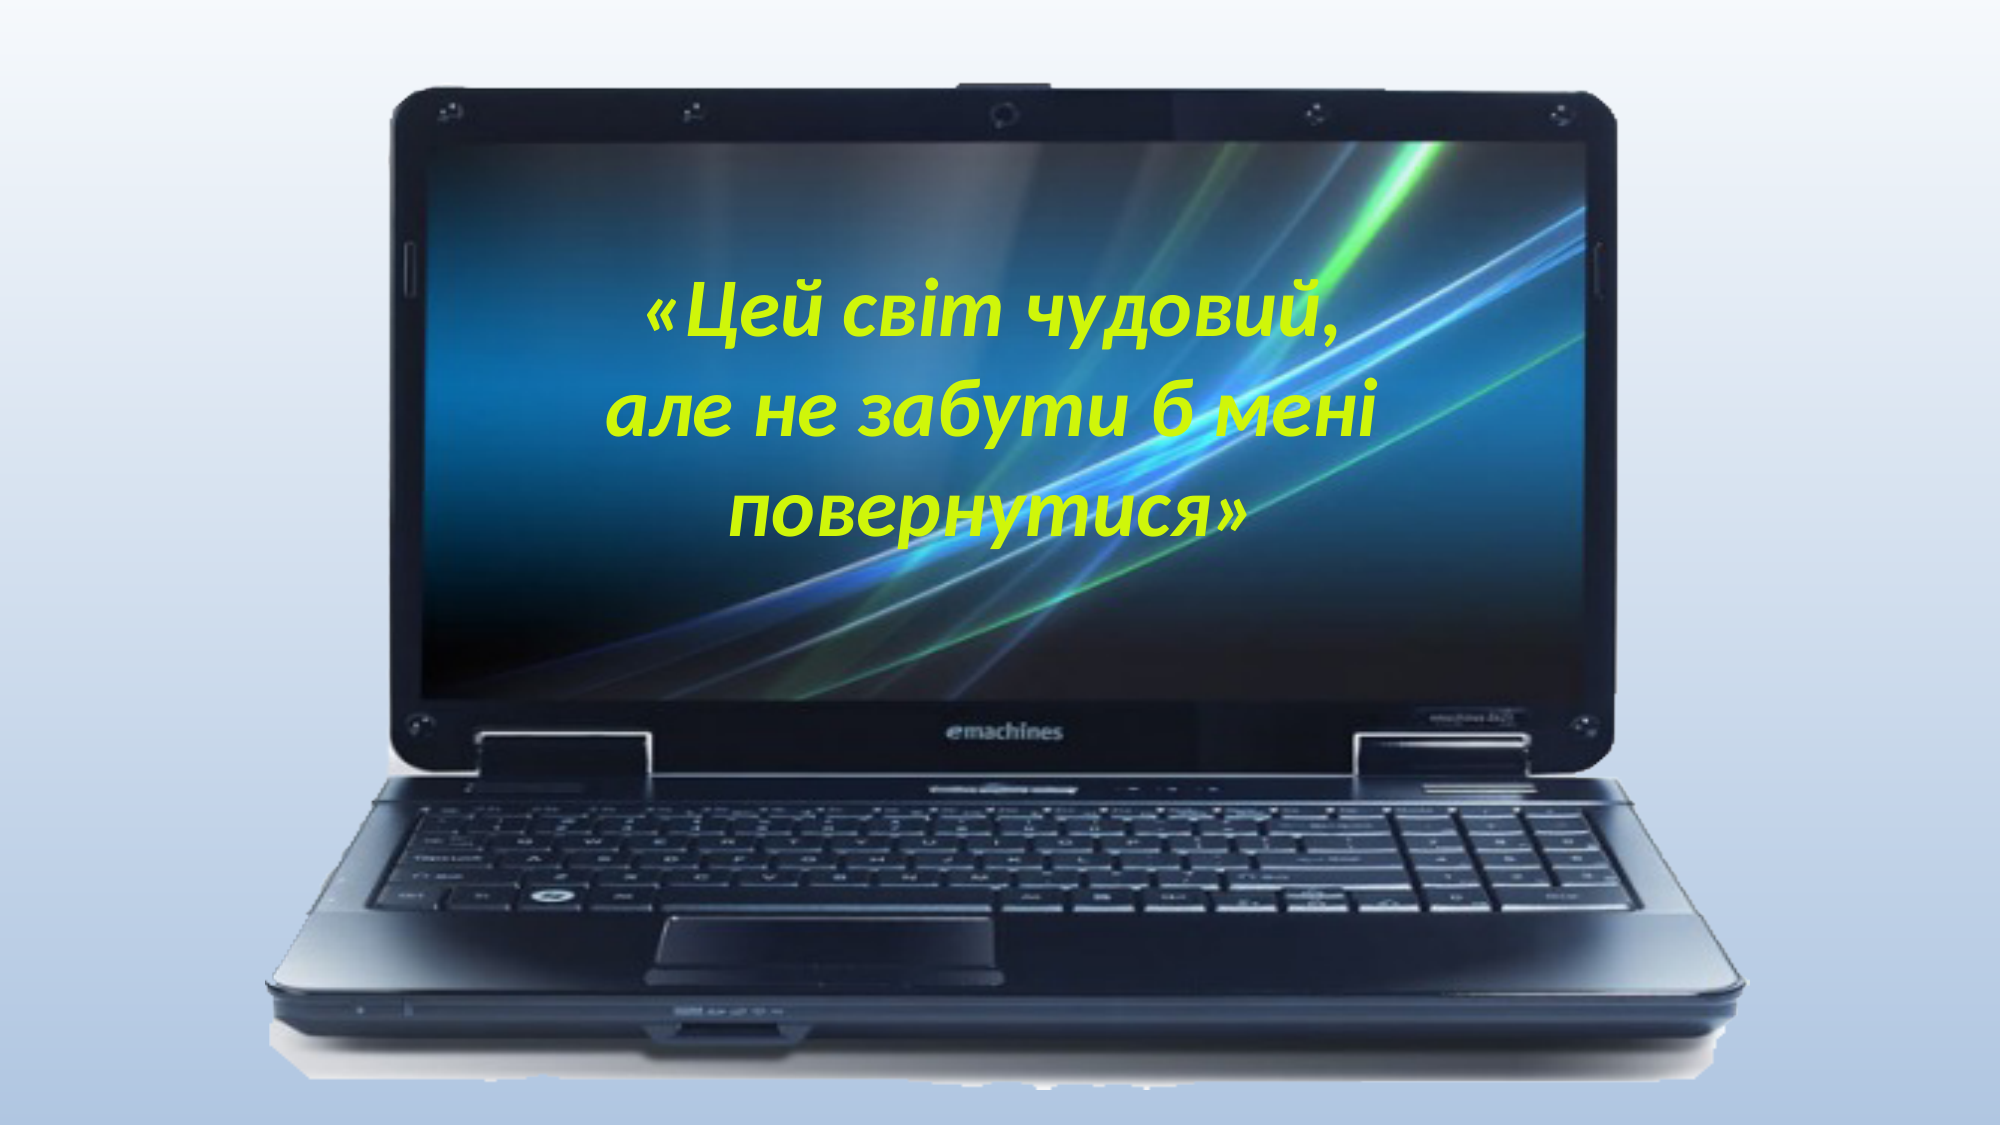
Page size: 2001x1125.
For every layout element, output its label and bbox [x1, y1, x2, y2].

picture [265, 81, 1751, 1091]
